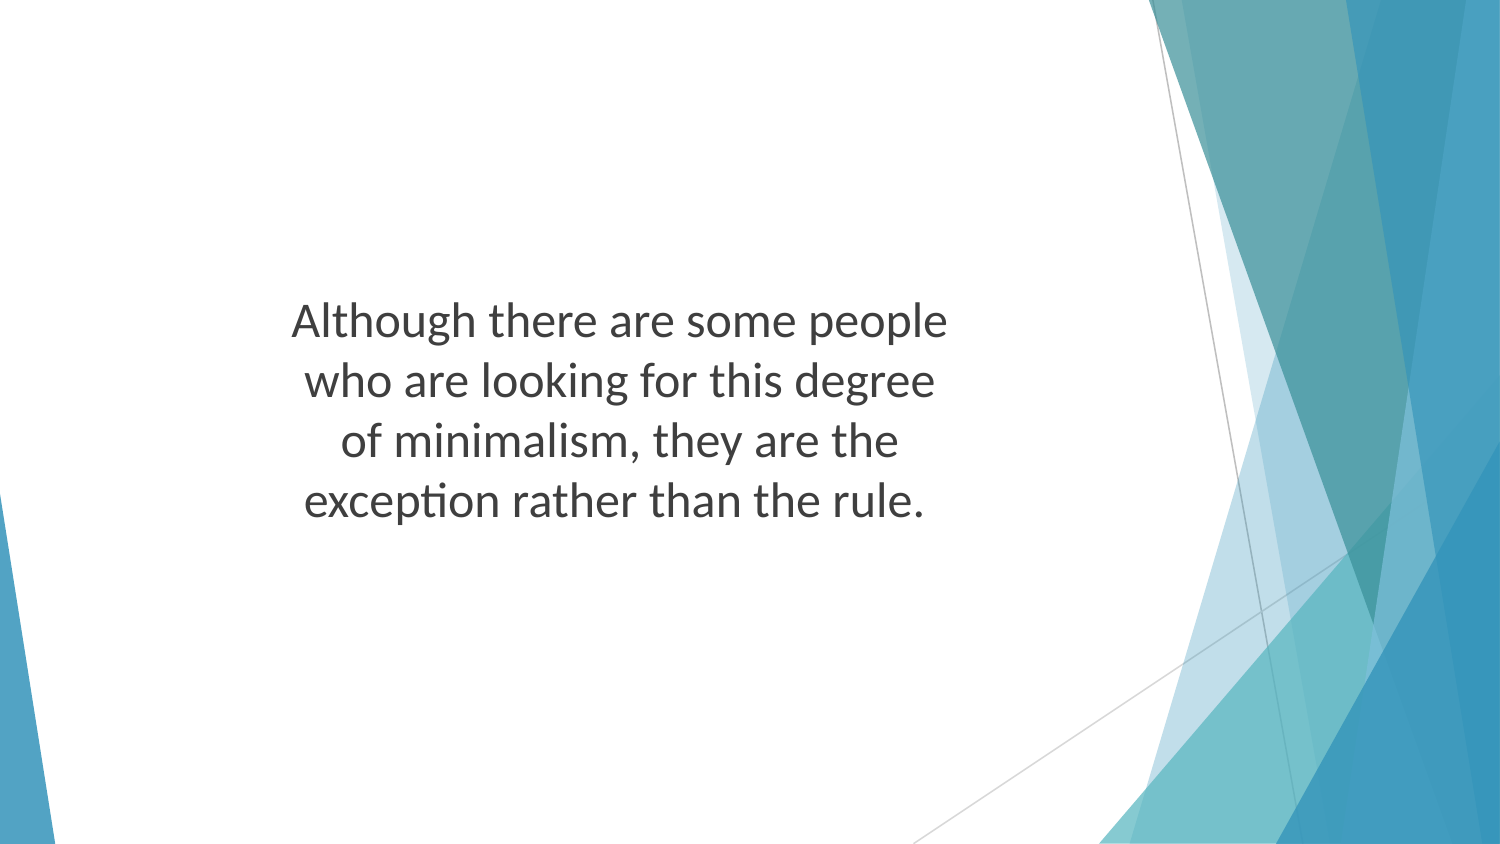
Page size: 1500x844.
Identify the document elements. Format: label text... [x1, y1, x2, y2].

list Although there are some people who are looking for this degree of minimalism, they are the exception rather than the rule. [265, 280, 975, 729]
